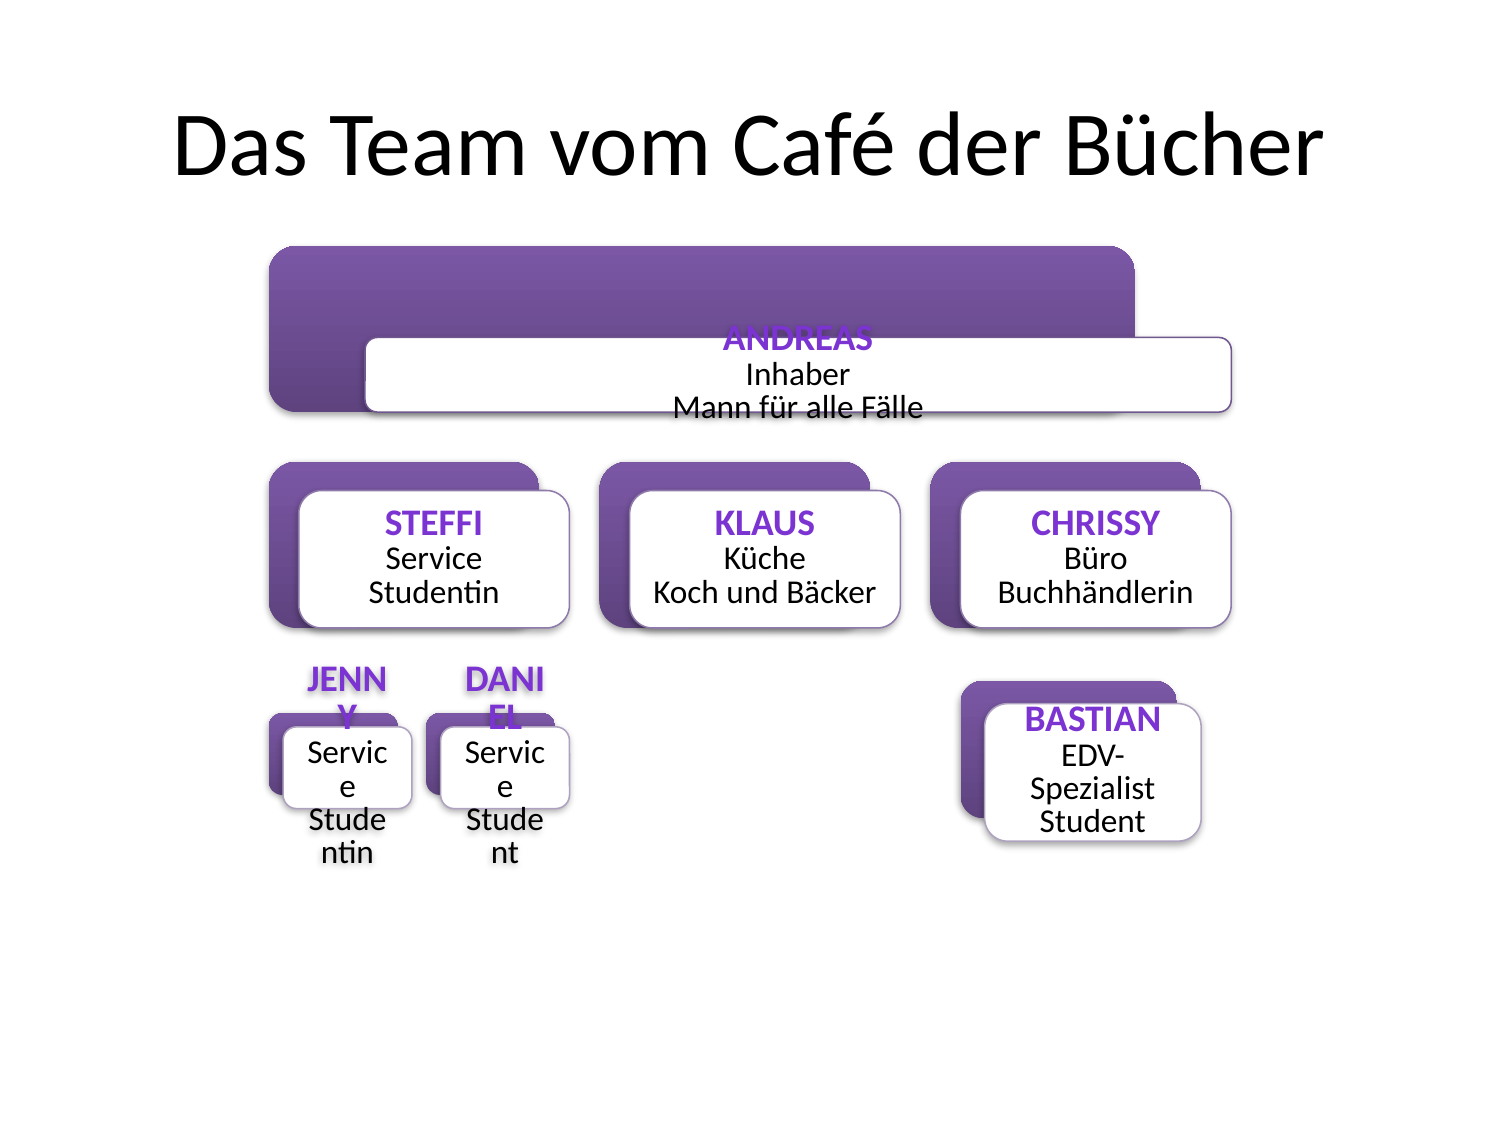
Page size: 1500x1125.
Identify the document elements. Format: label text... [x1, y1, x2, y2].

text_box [148, 245, 1352, 1061]
title Das Team vom Café der Bücher [75, 45, 1425, 233]
